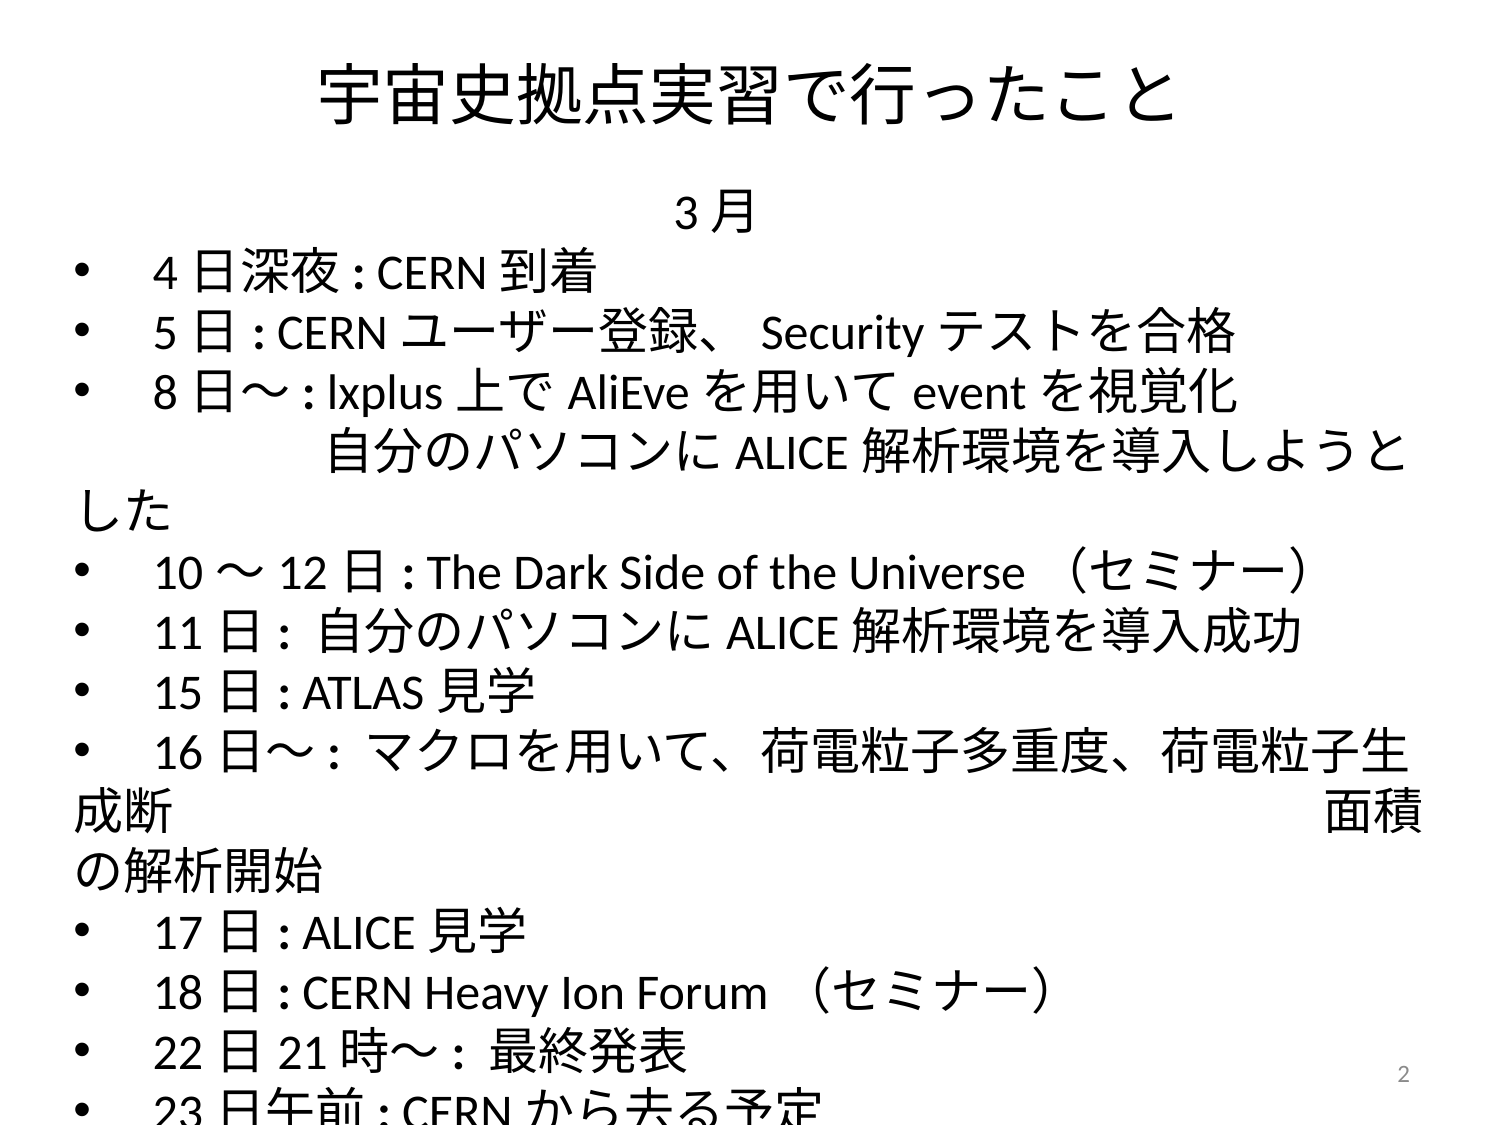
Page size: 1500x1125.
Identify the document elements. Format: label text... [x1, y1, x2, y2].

text_box 3月 4日深夜: CERN到着 5日: CERNユーザー登録、Securityテストを合格 8日～: lxplus上でAliEveを用いてeventを視覚化 自分のパソコンにALICE解析環境を導入しようとした 10～12日: The Dark Side of the Universe（セミナー） 11日: 自分のパソコンにALICE解析環境を導入成功 15日: ATLAS見学 16日～: マクロを用いて、荷電粒子多重度、荷電粒子生成断 面積の解析開始 17日: ALICE見学 18日: CERN Heavy Ion Forum（セミナー） 22日21時～: 最終発表 23日午前: CERNから去る予定 [58, 171, 1453, 1125]
title 宇宙史拠点実習で行ったこと [75, 45, 1425, 141]
